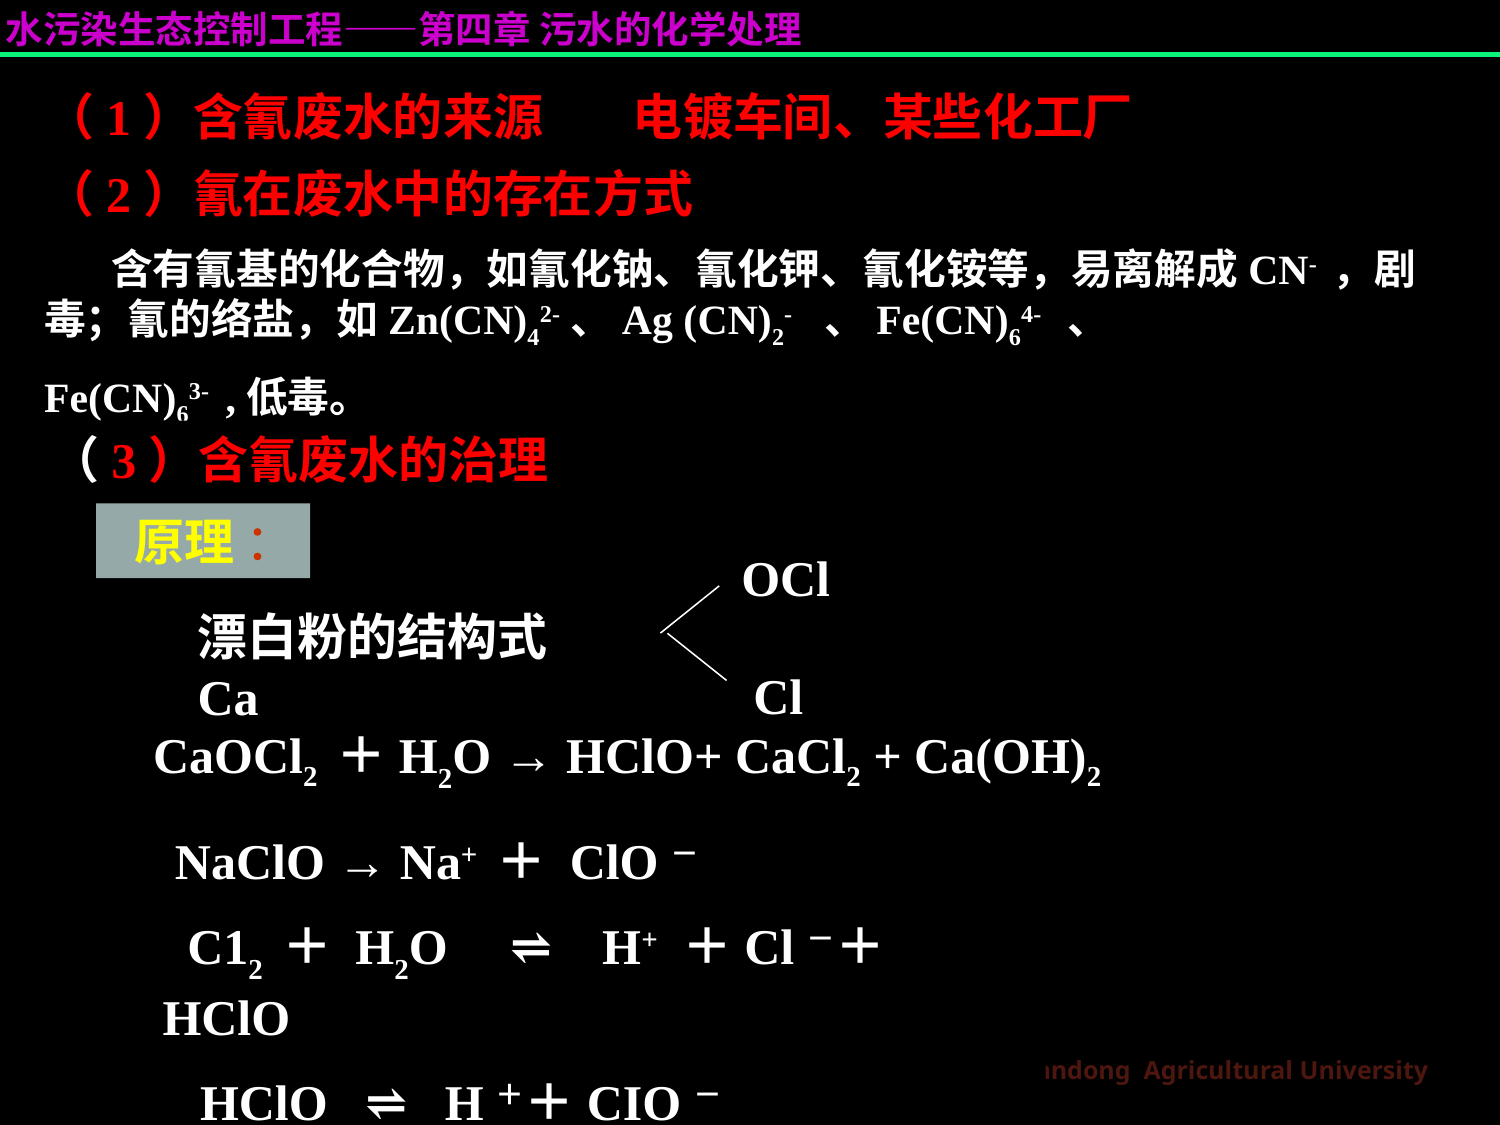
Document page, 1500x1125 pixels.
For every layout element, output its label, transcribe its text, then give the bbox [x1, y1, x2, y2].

text_box 漂白粉的结构式Ca [183, 597, 632, 716]
text_box OCl [726, 538, 846, 614]
text_box NaClO → Na+ ＋ ClO－ C12 ＋ H2O ⇌ H+ ＋Cl－＋ HClO HClO ⇌ H＋＋CIO－ [147, 822, 1046, 1125]
text_box （3）含氰废水的治理 [0, 420, 1500, 496]
text_box （2）氰在废水中的存在方式 含有氰基的化合物，如氰化钠、氰化钾、氰化铵等，易离解成CN- ，剧毒；氰的络盐，如Zn(CN)42-、Ag (CN)2- 、Fe(CN)64- 、 Fe(CN)63- ,低毒。 [29, 154, 1500, 420]
text_box CaOCl2 ＋H2O → HClO+ CaCl2 + Ca(OH)2 [135, 716, 1117, 802]
text_box Cl [738, 656, 819, 716]
text_box 原理 ： [96, 503, 311, 579]
text_box （1）含氰废水的来源 电镀车间、某些化工厂 [29, 78, 1382, 153]
